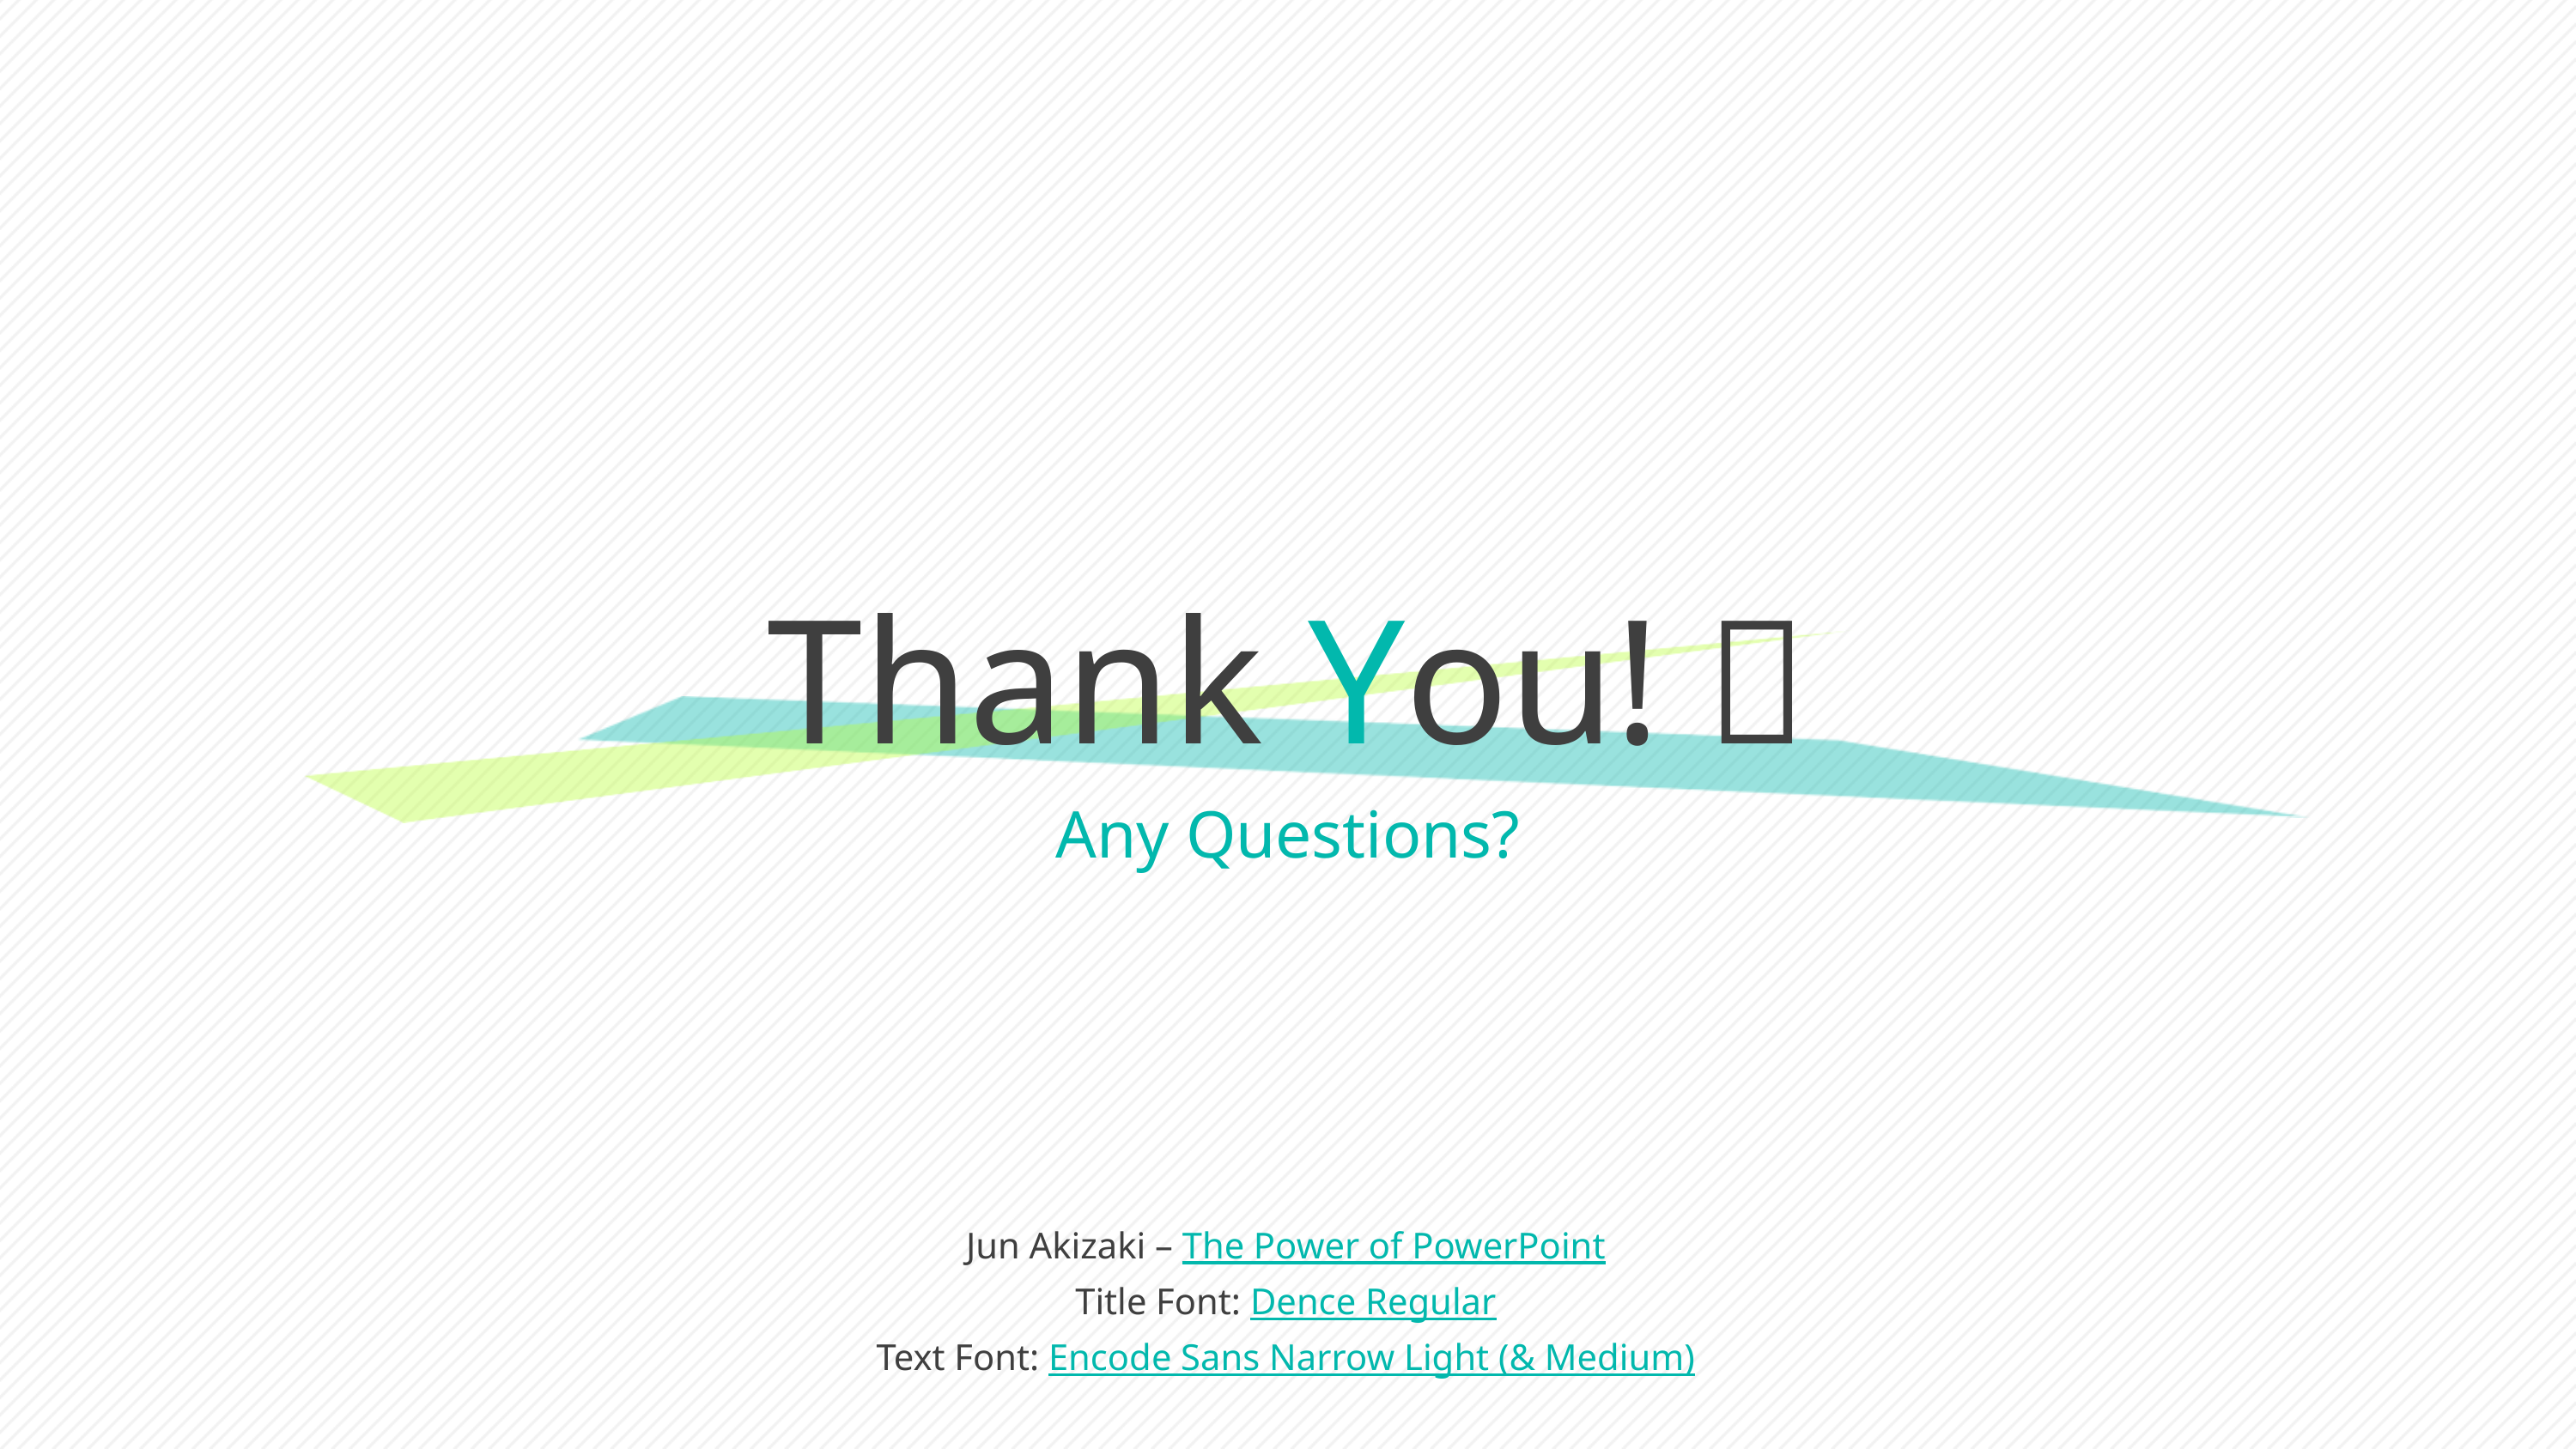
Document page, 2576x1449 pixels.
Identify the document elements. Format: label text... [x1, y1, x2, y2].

title Thank You!  [416, 592, 2160, 791]
picture [0, 0, 2576, 1449]
subtitle Any Questions? [324, 805, 2251, 1029]
list Jun Akizaki – The Power of PowerPoint Title Font: Dence Regular Text Font: Encode Sans Narrow Light (& Medium) [360, 1200, 2211, 1396]
